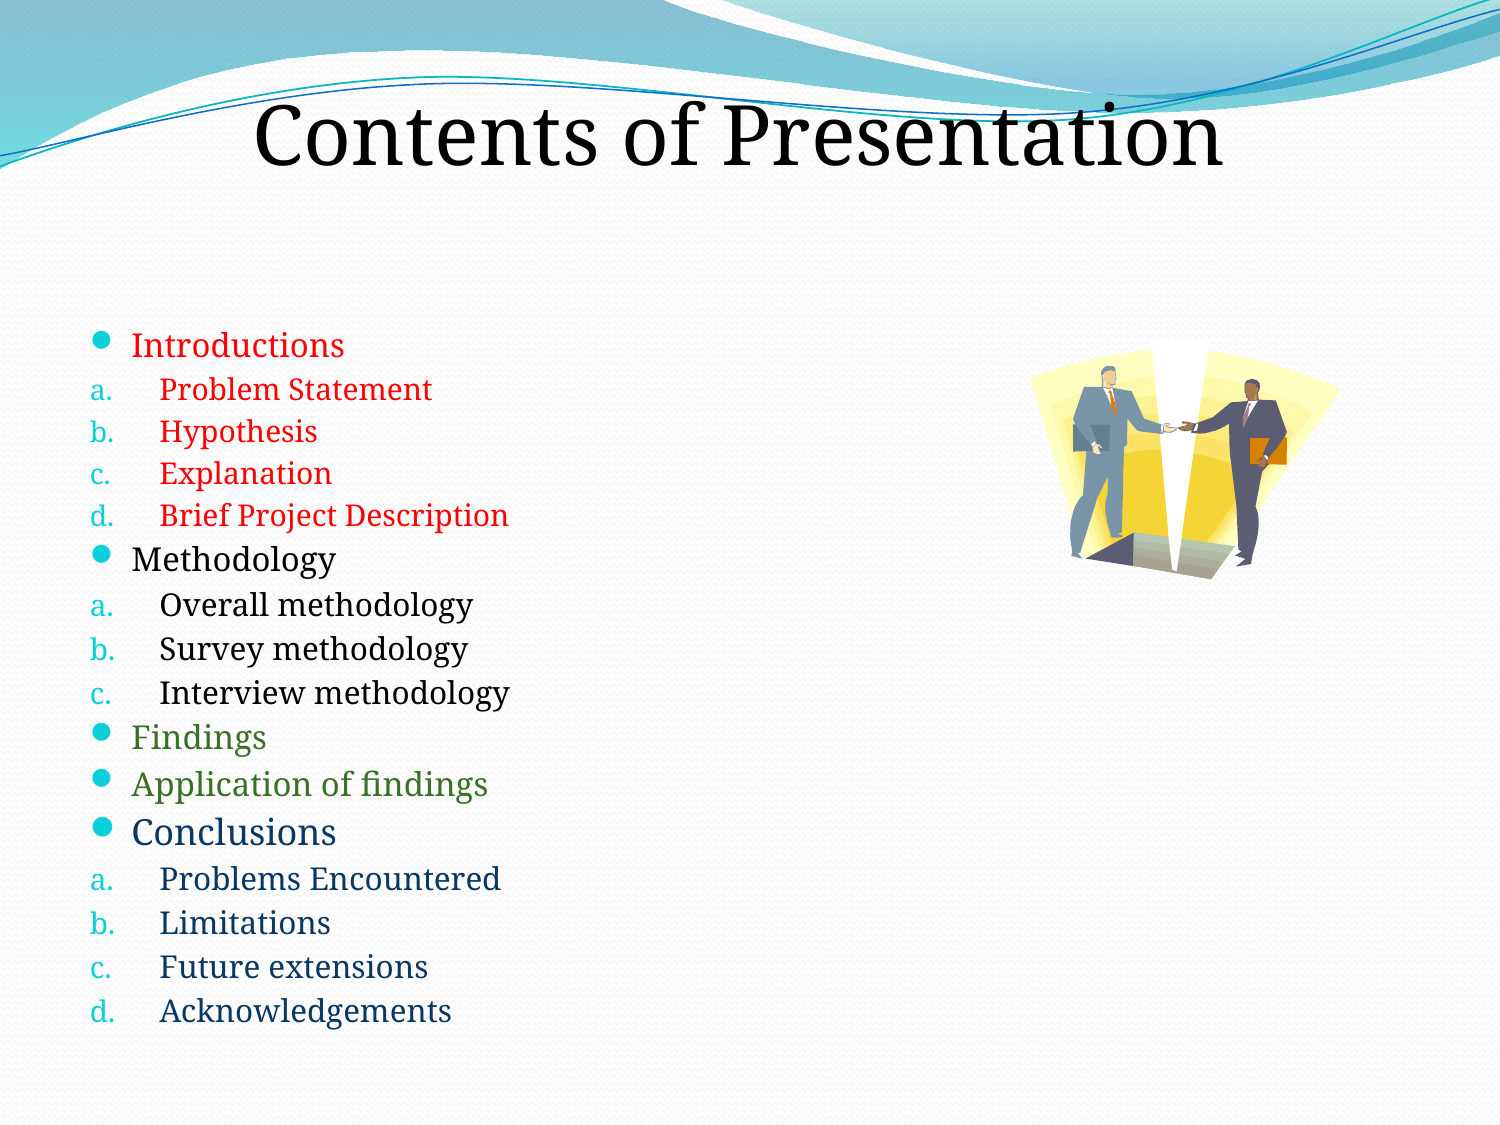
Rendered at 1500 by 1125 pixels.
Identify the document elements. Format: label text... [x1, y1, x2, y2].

picture [1024, 337, 1347, 585]
list Introductions Problem Statement Hypothesis Explanation Brief Project Description Methodology Overall methodology Survey methodology Interview methodology Findings Application of findings Conclusions Problems Encountered Limitations Future extensions Acknowledgements [75, 317, 1425, 1038]
text_box Contents of Presentation [74, 75, 1425, 190]
